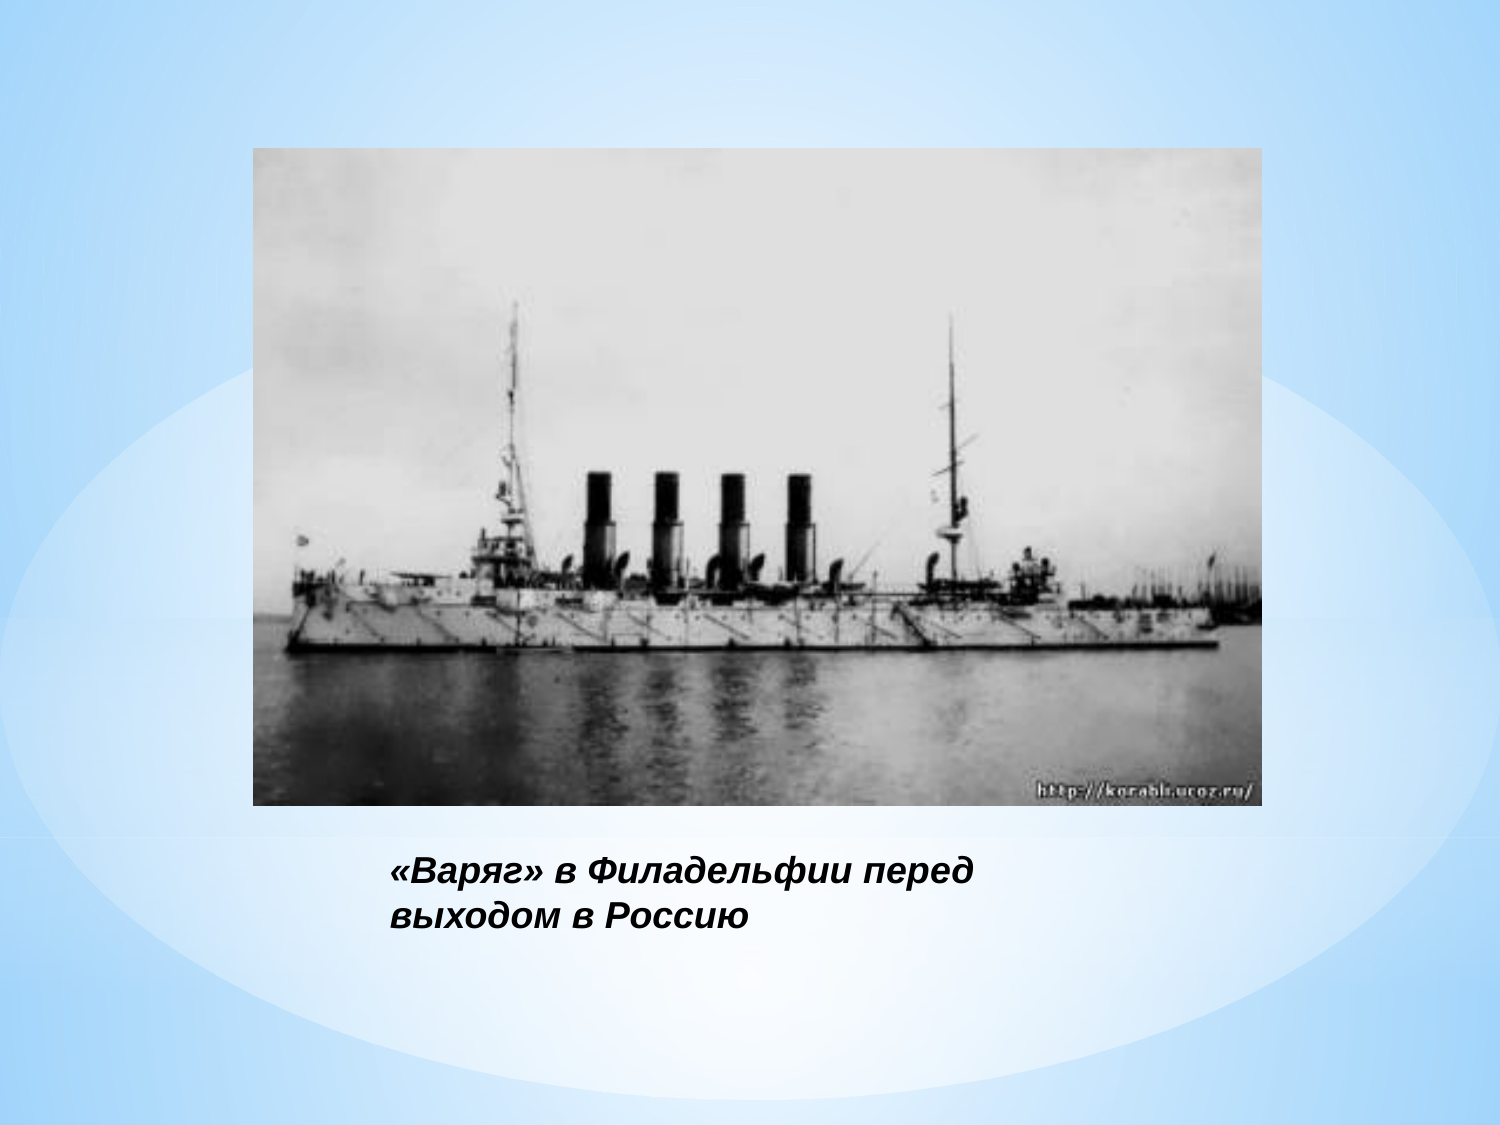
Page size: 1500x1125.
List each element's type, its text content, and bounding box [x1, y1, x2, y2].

text_box «Варяг» в Филадельфии перед выходом в Россию [374, 815, 1125, 944]
picture [253, 148, 1262, 806]
